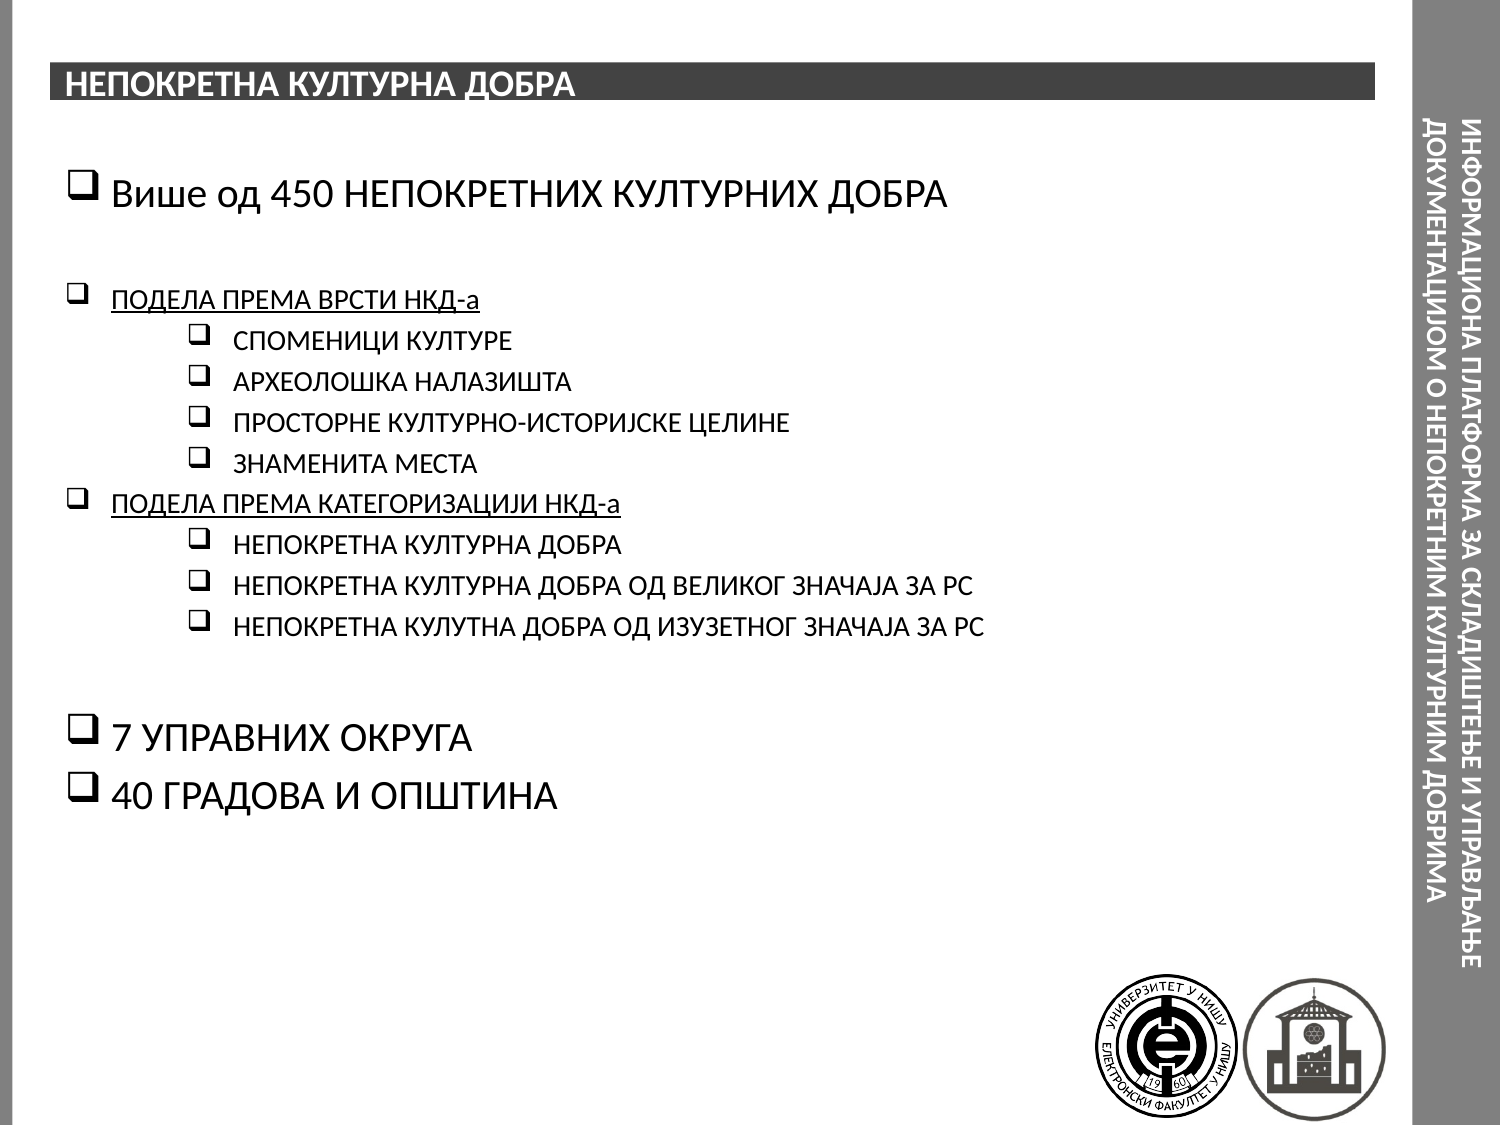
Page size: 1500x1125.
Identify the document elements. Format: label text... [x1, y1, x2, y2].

picture [1239, 968, 1388, 1123]
title ИНФОРМАЦИОНА ПЛАТФОРМА ЗА СКЛАДИШТЕЊЕ И УПРАВЉАЊЕ ДОКУМЕНТАЦИЈОМ О НЕПОКРЕТНИМ КУЛТУРНИМ ДОБРИМА [1412, 62, 1500, 1025]
list НЕПОКРЕТНА КУЛТУРНА ДОБРА [50, 62, 1375, 99]
picture [1094, 974, 1238, 1118]
list Више од 450 НЕПОКРЕТНИХ КУЛТУРНИХ ДОБРА ПОДЕЛА ПРЕМА ВРСТИ НКД-а СПОМЕНИЦИ КУЛТУРЕ АРХЕОЛОШКА НАЛАЗИШТА ПРОСТОРНЕ КУЛТУРНО-ИСТОРИЈСКЕ ЦЕЛИНЕ ЗНАМЕНИТА МЕСТА ПОДЕЛА ПРЕМА КАТЕГОРИЗАЦИЈИ НКД-а НЕПОКРЕТНА КУЛТУРНА ДОБРА НЕПОКРЕТНА КУЛТУРНА ДОБРА ОД ВЕЛИКОГ ЗНАЧАЈА ЗА РС НЕПОКРЕТНА КУЛУТНА ДОБРА ОД ИЗУЗЕТНОГ ЗНАЧАЈА ЗА РС 7 УПРАВНИХ ОКРУГА 40 ГРАДОВА И ОПШТИНА [50, 99, 1375, 1025]
